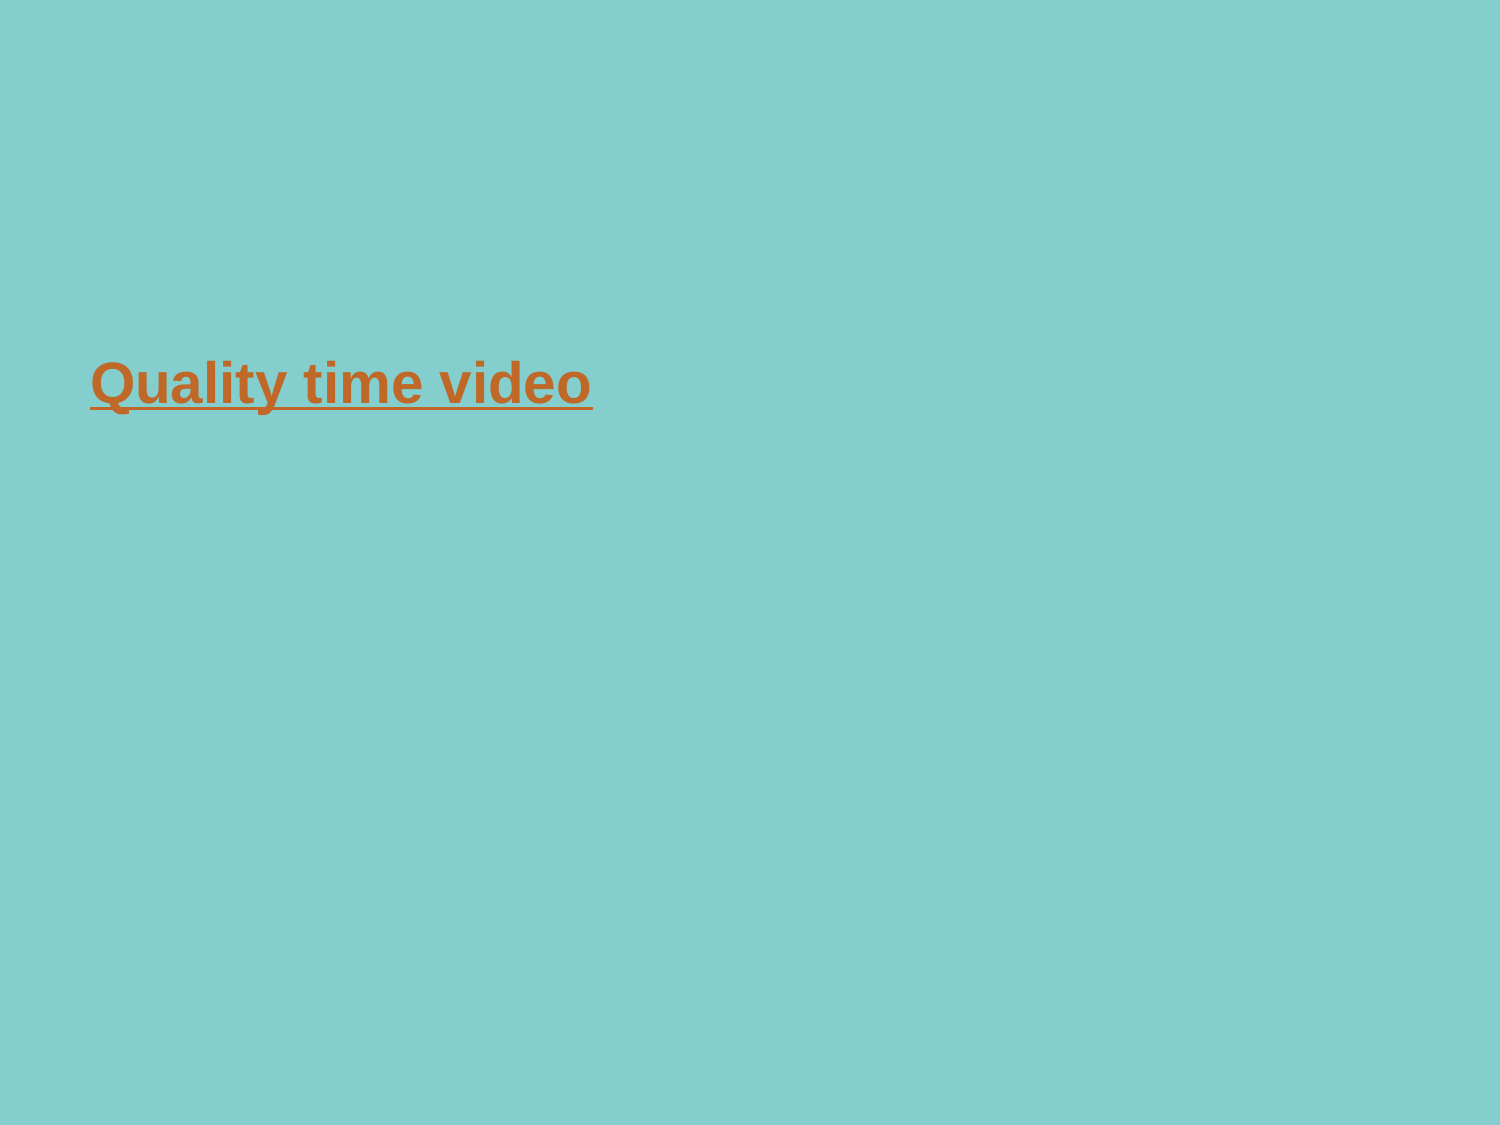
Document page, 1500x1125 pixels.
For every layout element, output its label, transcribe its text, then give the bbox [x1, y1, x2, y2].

list Quality time video [75, 337, 738, 850]
